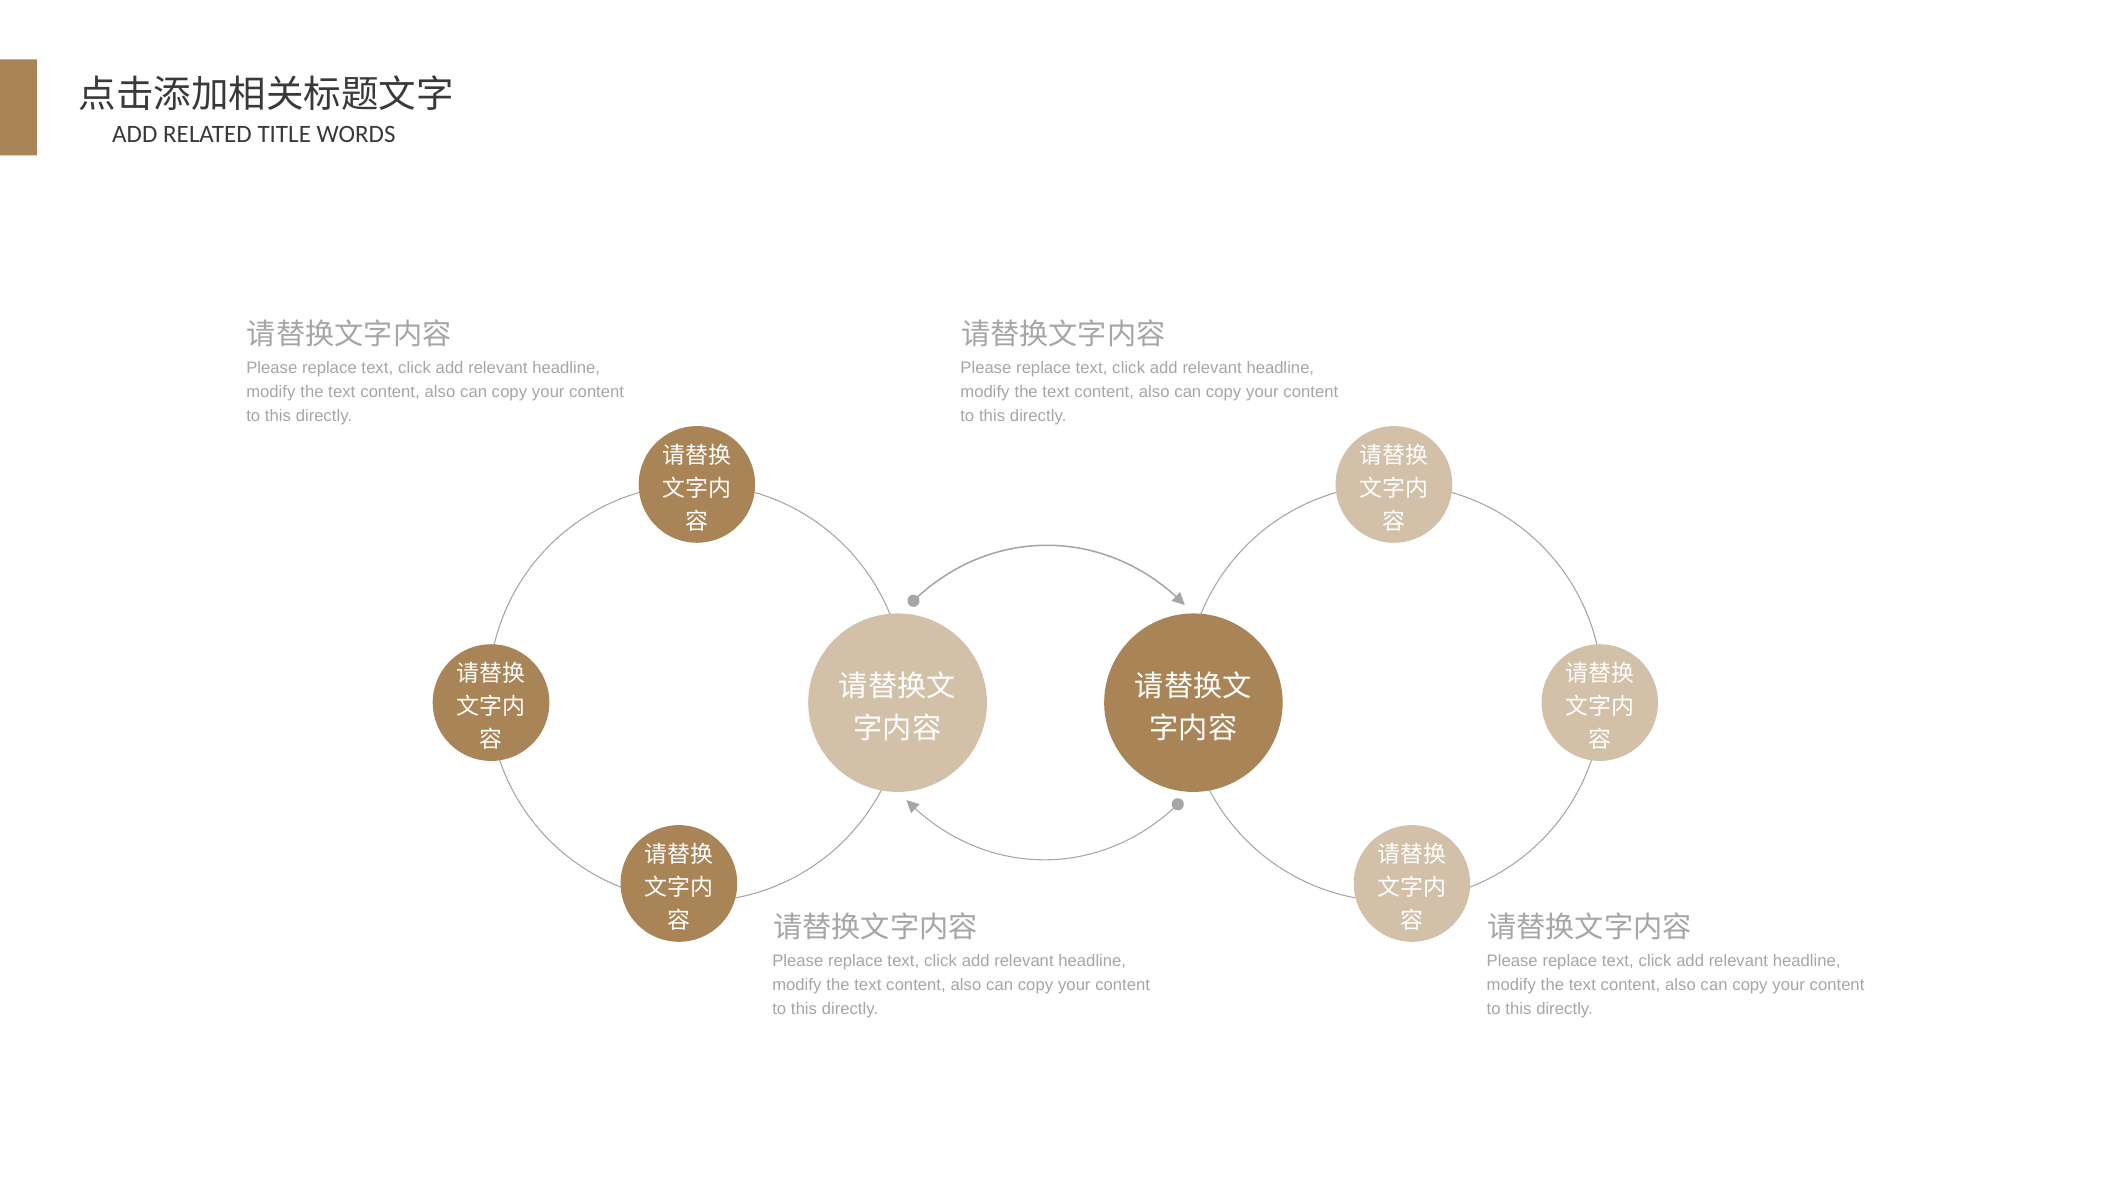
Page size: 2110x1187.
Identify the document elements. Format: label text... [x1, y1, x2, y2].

text_box 请替换文字内容 [246, 308, 452, 351]
text_box 请替换文字内容 [432, 644, 550, 761]
text_box [494, 492, 890, 898]
text_box Please replace text, click add relevant headline, modify the text content, also can copy your content to this directly. [1486, 945, 1874, 1018]
text_box 请替换文字内容 [808, 613, 987, 792]
text_box Please replace text, click add relevant headline, modify the text content, also can copy your content to this directly. [246, 353, 634, 425]
text_box 请替换文字内容 [1335, 426, 1453, 543]
text_box Please replace text, click add relevant headline, modify the text content, also can copy your content to this directly. [772, 945, 1160, 1018]
text_box 请替换文字内容 [961, 308, 1167, 351]
text_box [1201, 492, 1597, 898]
text_box [906, 666, 1184, 860]
text_box 请替换文字内容 [638, 426, 756, 543]
text_box 请替换文字内容 [773, 901, 978, 944]
text_box Please replace text, click add relevant headline, modify the text content, also can copy your content to this directly. [960, 353, 1348, 425]
text_box 点击添加相关标题文字 [62, 61, 470, 123]
text_box 请替换文字内容 [1104, 613, 1283, 792]
text_box [907, 545, 1185, 705]
text_box 请替换文字内容 [1541, 644, 1659, 761]
text_box 请替换文字内容 [1353, 825, 1471, 942]
text_box 请替换文字内容 [620, 825, 738, 942]
text_box ADD RELATED TITLE WORDS [96, 109, 413, 156]
text_box 请替换文字内容 [1487, 901, 1693, 944]
